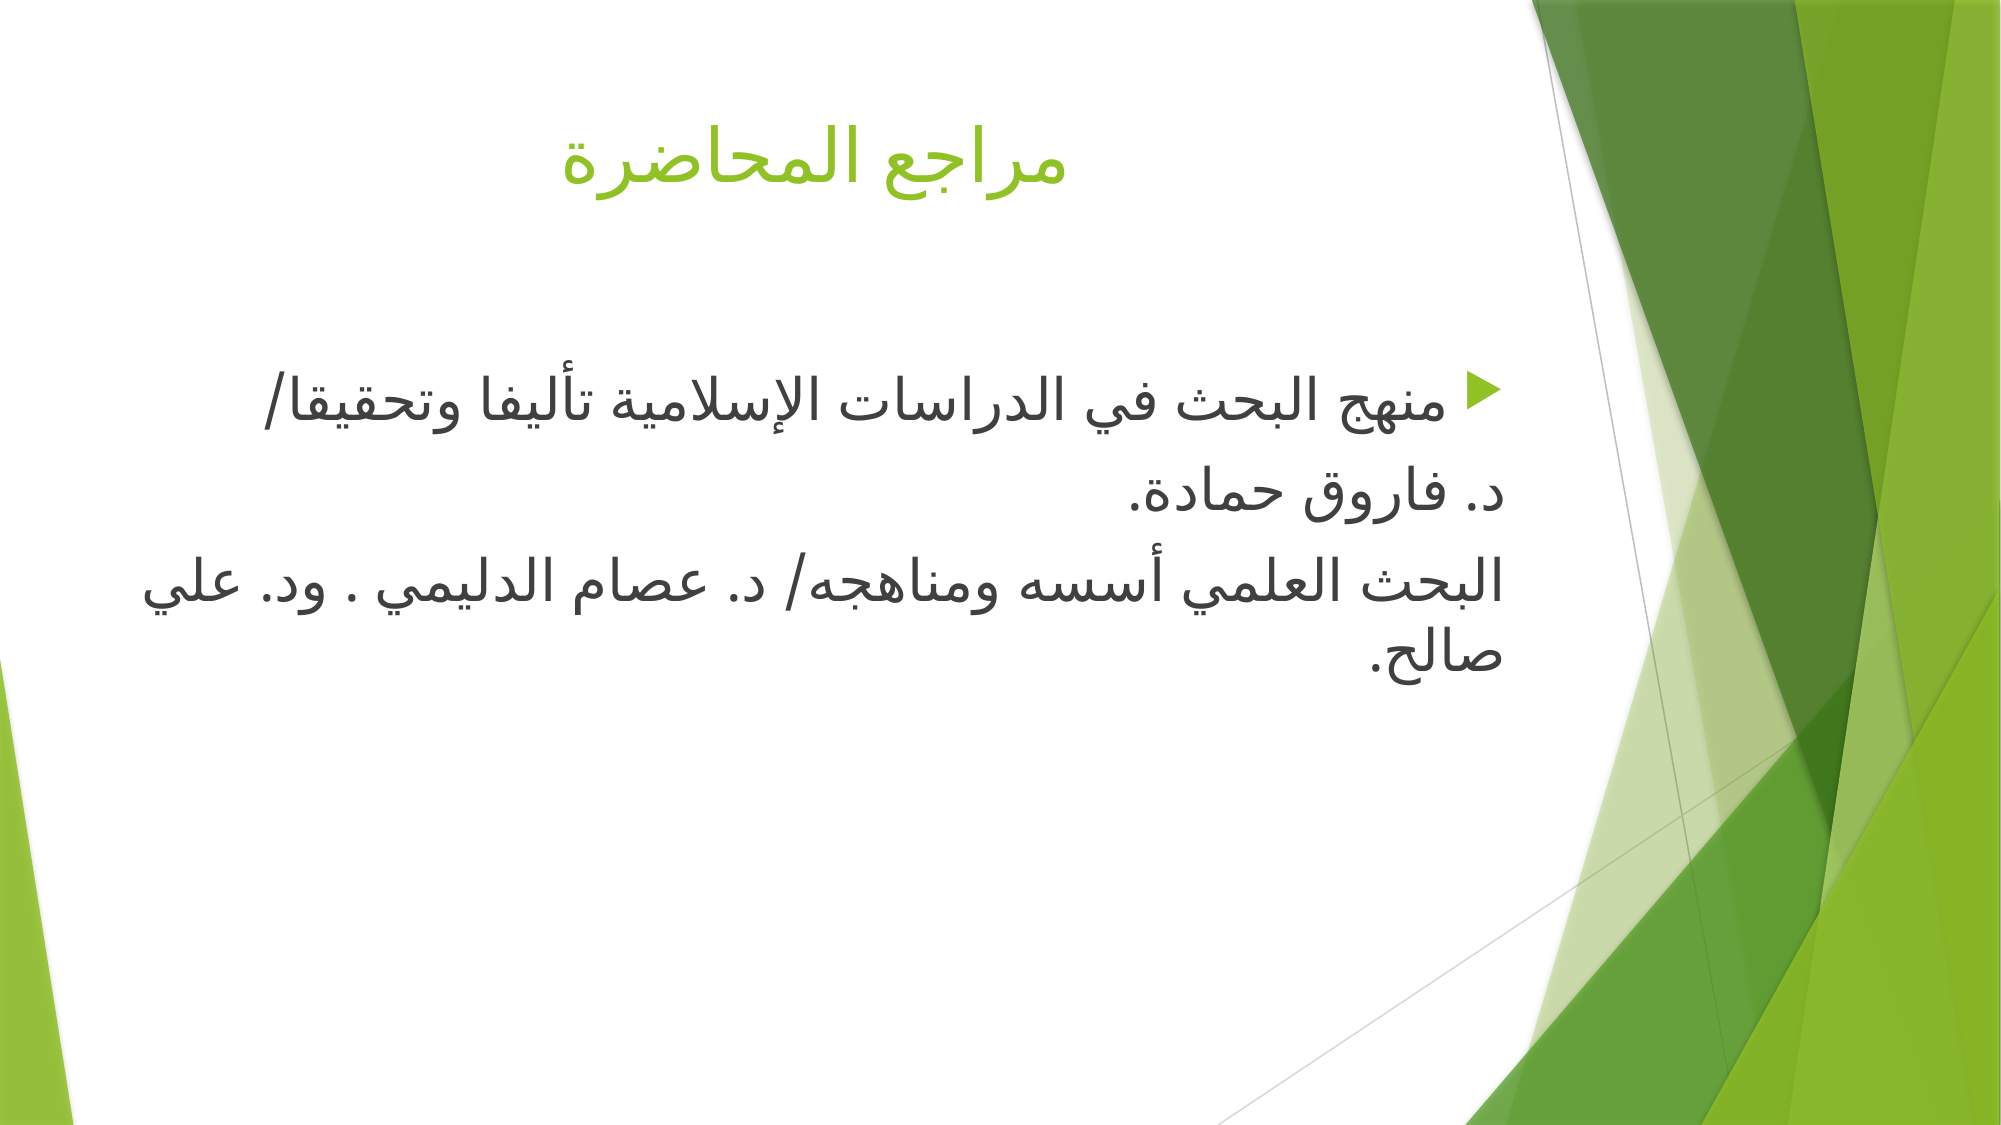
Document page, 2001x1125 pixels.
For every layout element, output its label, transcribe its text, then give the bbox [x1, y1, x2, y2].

list منهج البحث في الدراسات الإسلامية تأليفا وتحقيقا/ د. فاروق حمادة. البحث العلمي أسسه ومناهجه/ د. عصام الدليمي . ود. علي صالح. [111, 354, 1522, 992]
title مراجع المحاضرة [111, 99, 1522, 317]
